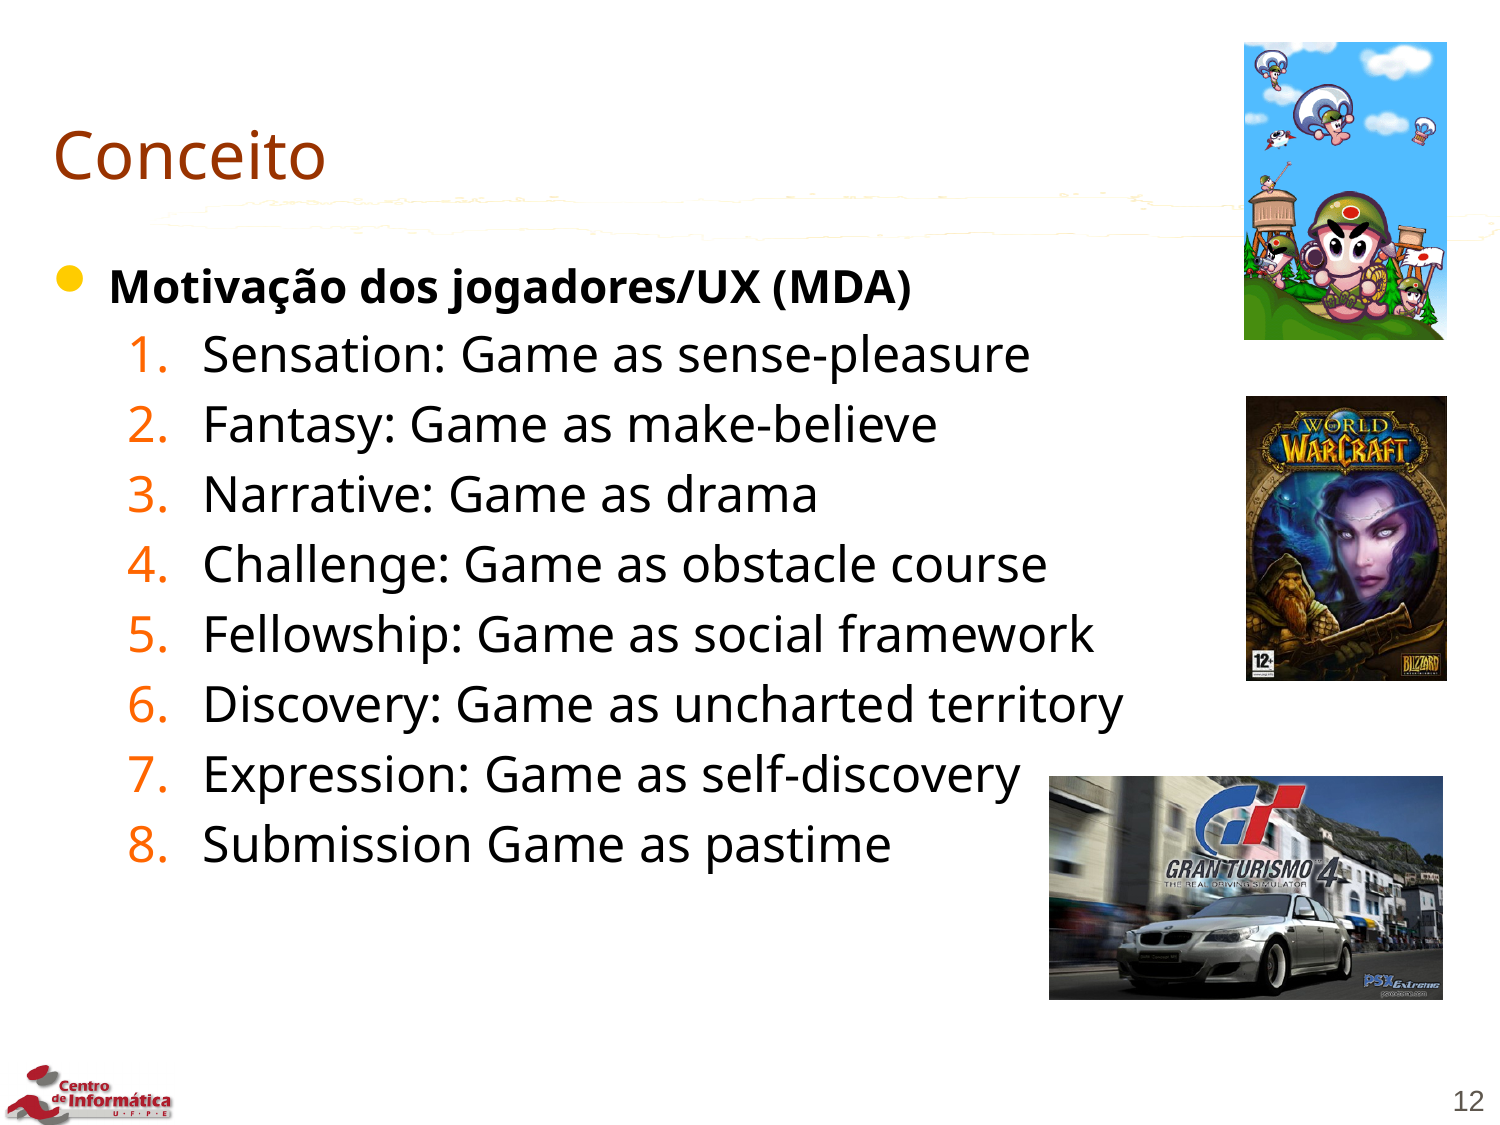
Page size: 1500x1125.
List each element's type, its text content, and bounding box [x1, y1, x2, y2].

slide_number 12 [1187, 1049, 1500, 1125]
picture [1244, 42, 1448, 341]
picture [1245, 396, 1448, 681]
list Motivação dos jogadores/UX (MDA) Sensation: Game as sense-pleasure Fantasy: Game as make-believe Narrative: Game as drama Challenge: Game as obstacle course Fellowship: Game as social framework Discovery: Game as uncharted territory Expression: Game as self-discovery Submission Game as pastime [37, 249, 1475, 1025]
picture [0, 1062, 175, 1125]
title Conceito [37, 12, 1434, 200]
picture [1049, 776, 1443, 1000]
